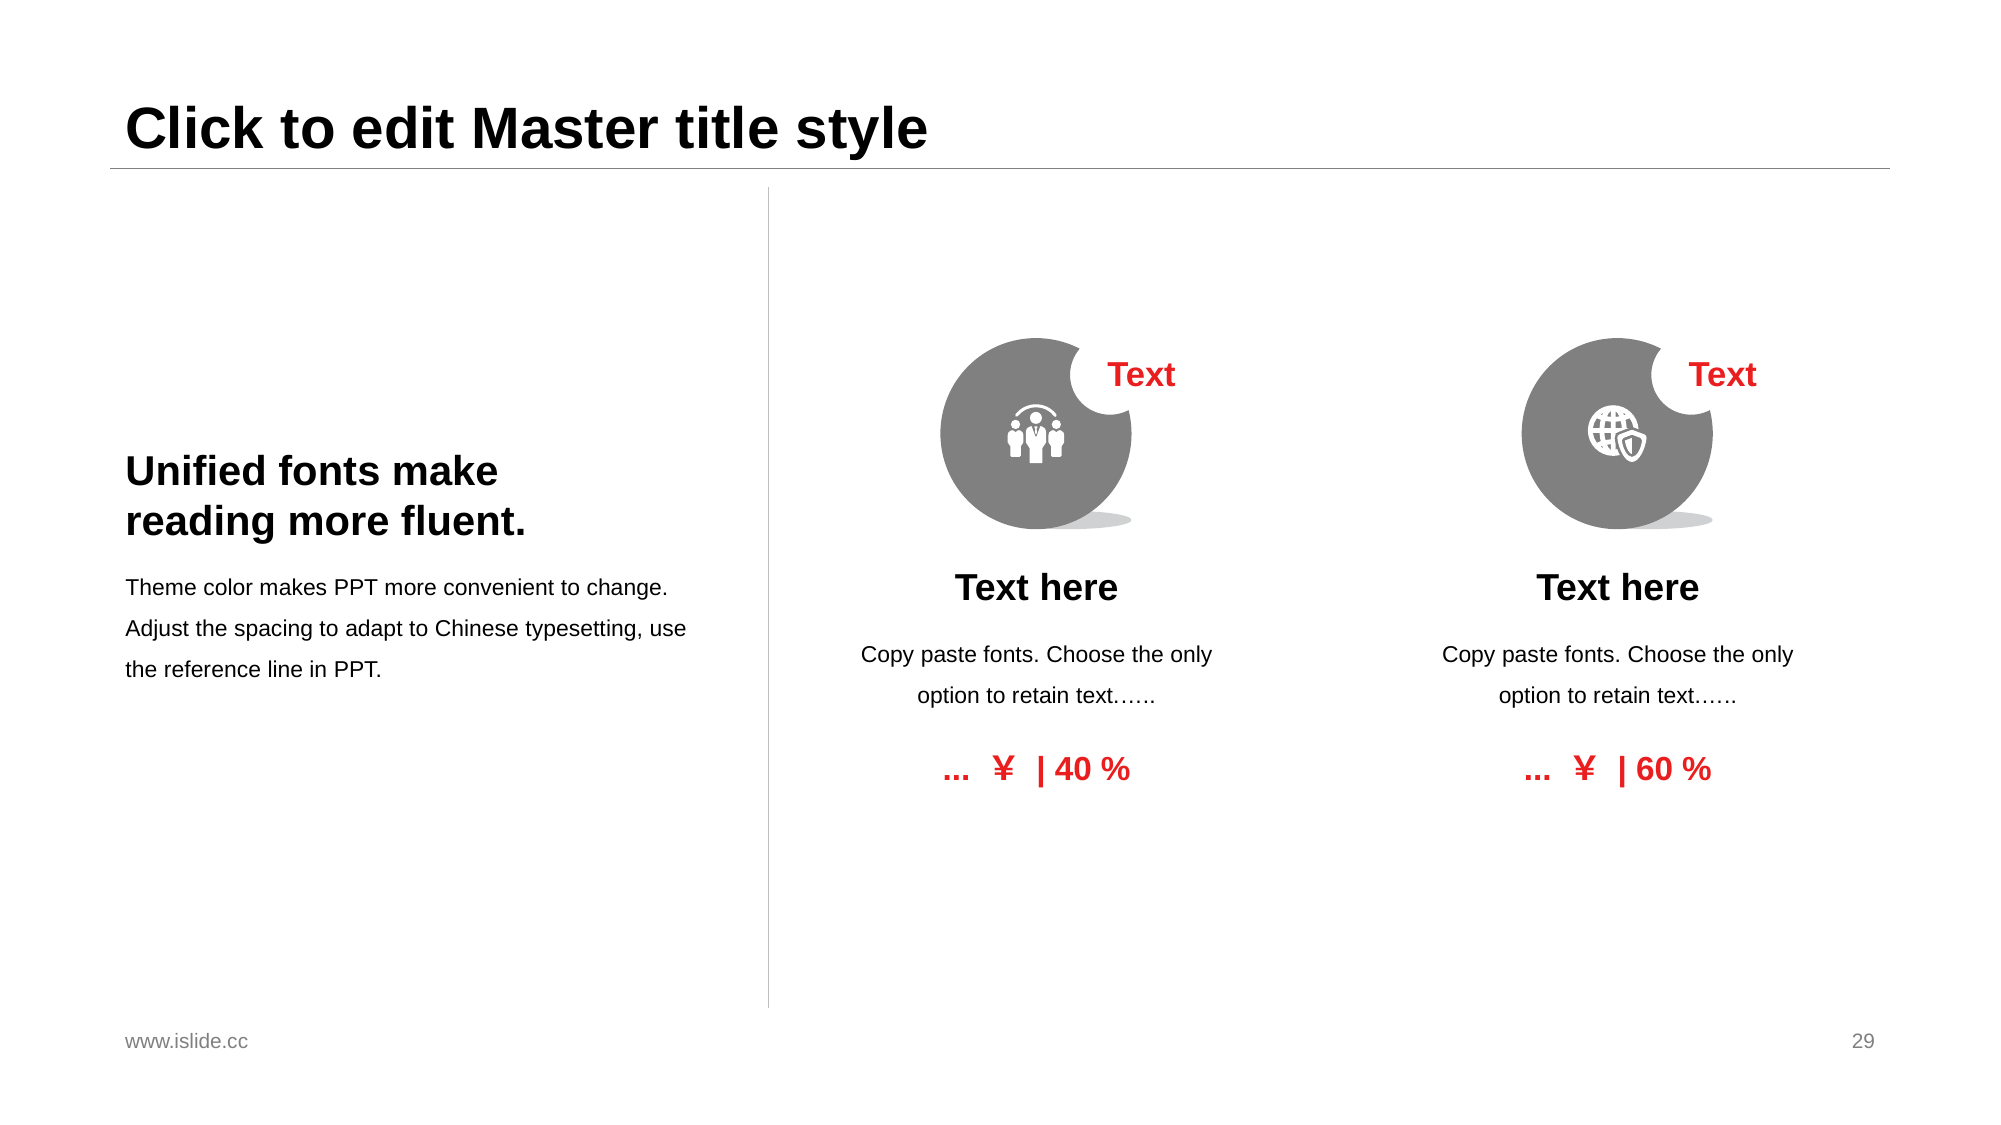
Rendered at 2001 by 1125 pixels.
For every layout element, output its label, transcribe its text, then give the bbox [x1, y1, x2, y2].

footer www.islide.cc [109, 1023, 790, 1058]
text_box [110, 187, 1841, 1008]
title Click to edit Master title style [109, 0, 1890, 169]
slide_number 29 [1412, 1023, 1890, 1058]
